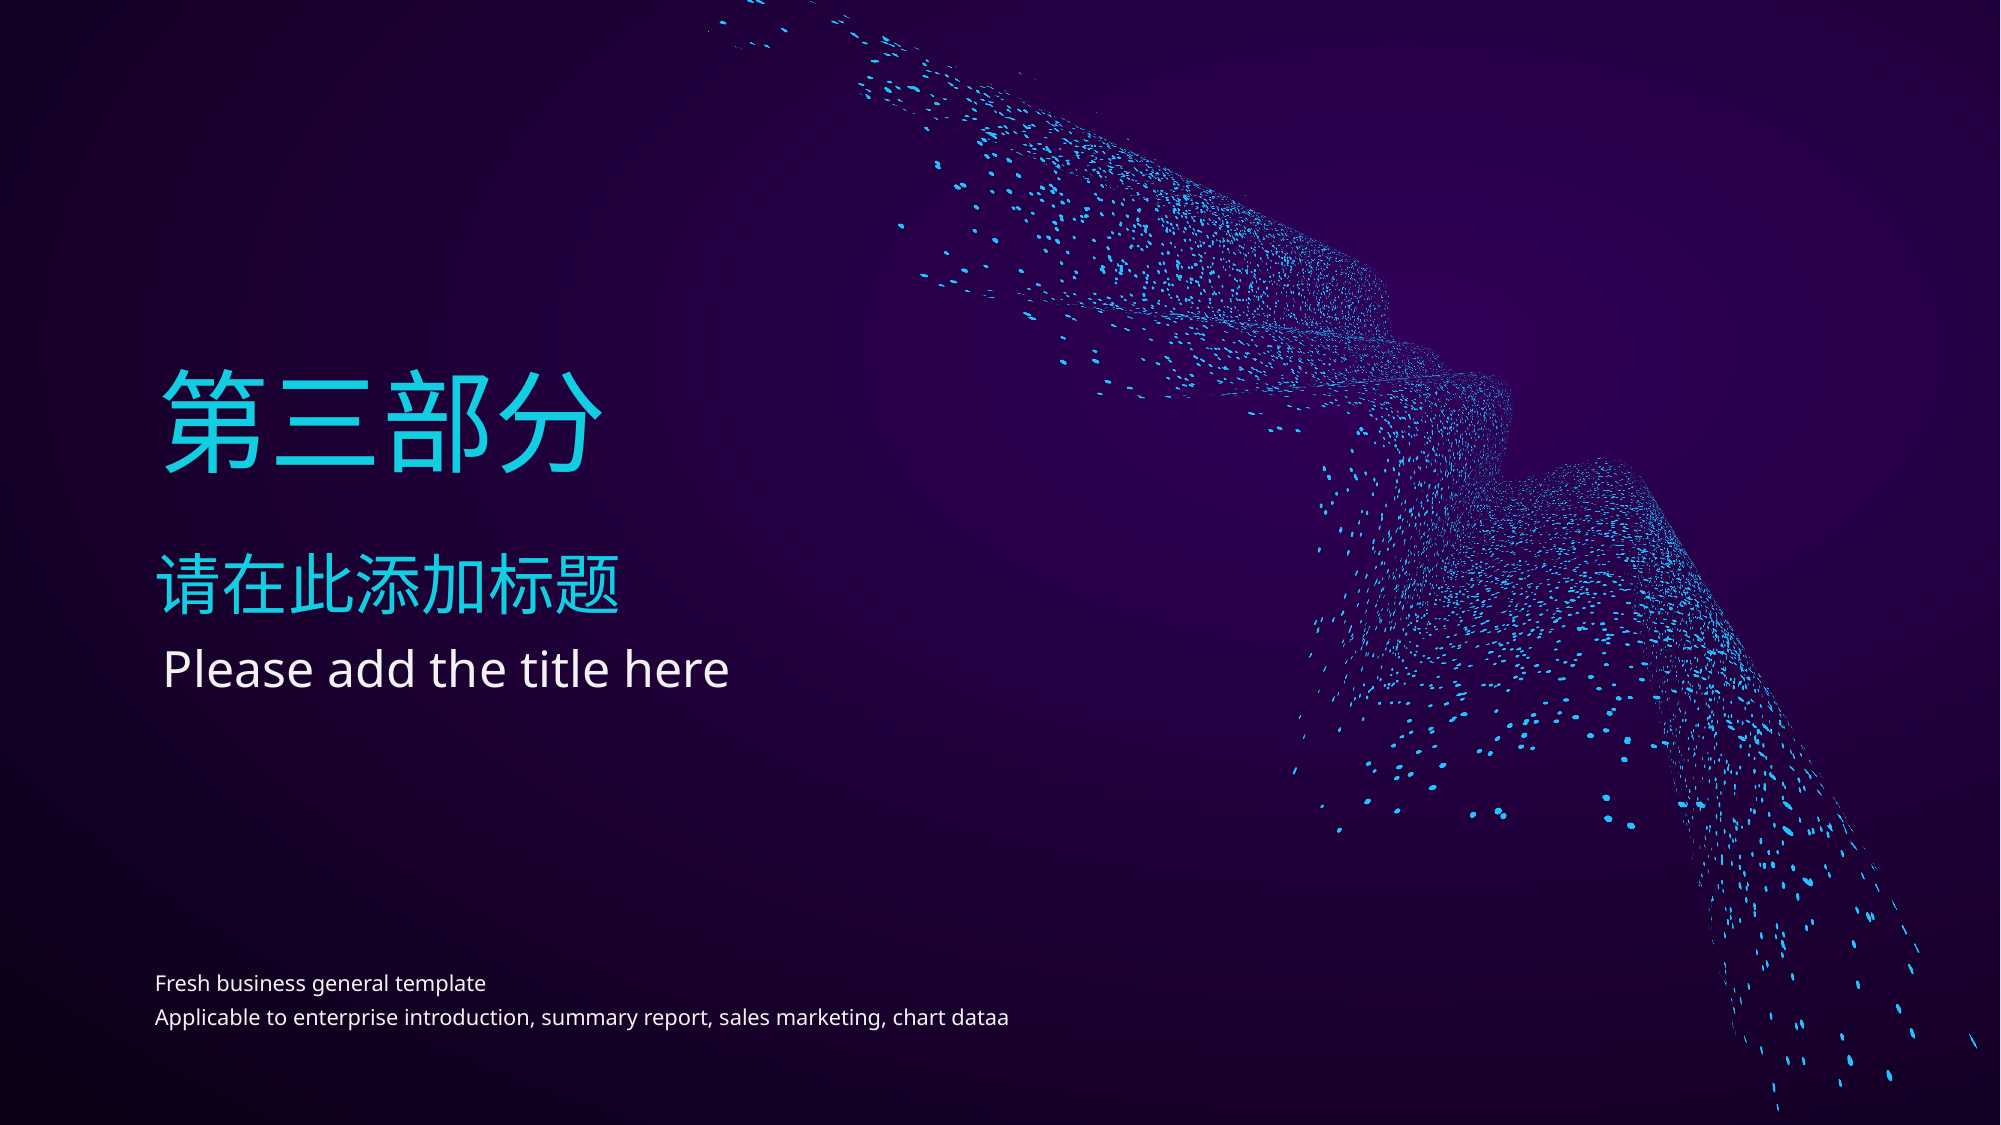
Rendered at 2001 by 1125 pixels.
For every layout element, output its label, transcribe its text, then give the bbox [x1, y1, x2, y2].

text_box Fresh business general template Applicable to enterprise introduction, summary report, sales marketing, chart dataa [139, 954, 708, 1037]
picture [0, 0, 2001, 1125]
text_box 第三部分 [142, 344, 623, 495]
text_box 请在此添加标题 [139, 535, 708, 630]
text_box Please add the title here [148, 630, 708, 705]
